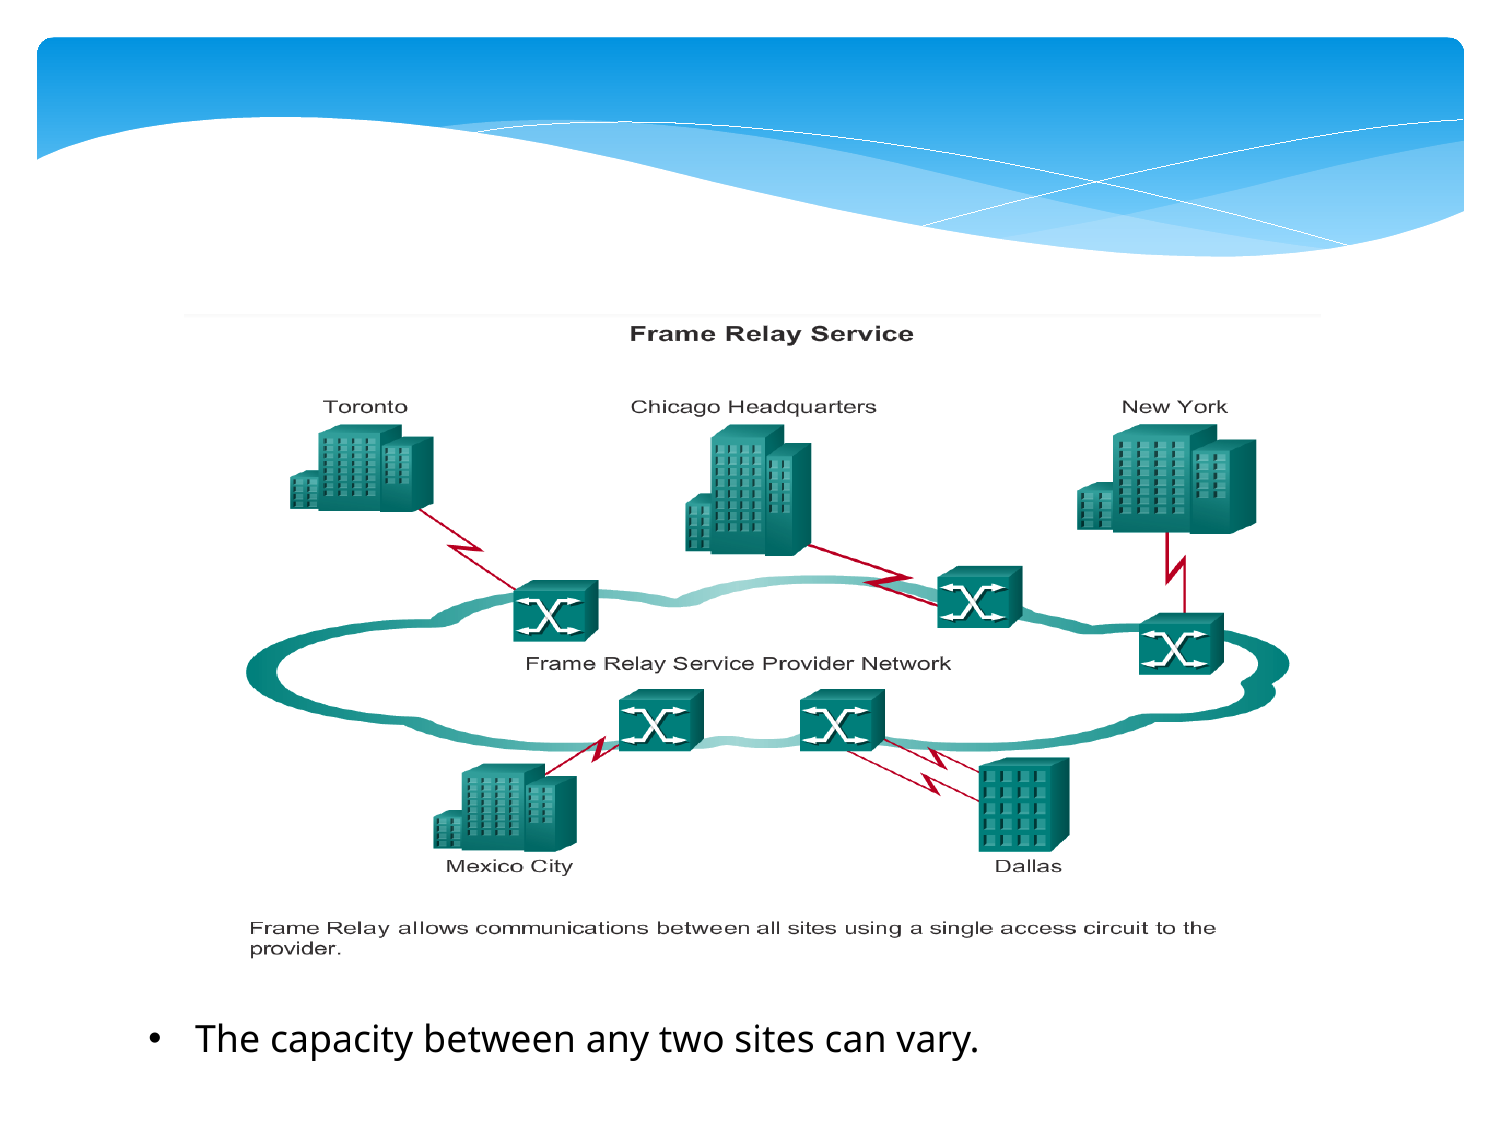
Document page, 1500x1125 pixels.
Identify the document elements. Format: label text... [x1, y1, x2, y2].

text_box The capacity between any two sites can vary. [133, 1007, 1168, 1068]
picture [183, 314, 1321, 976]
